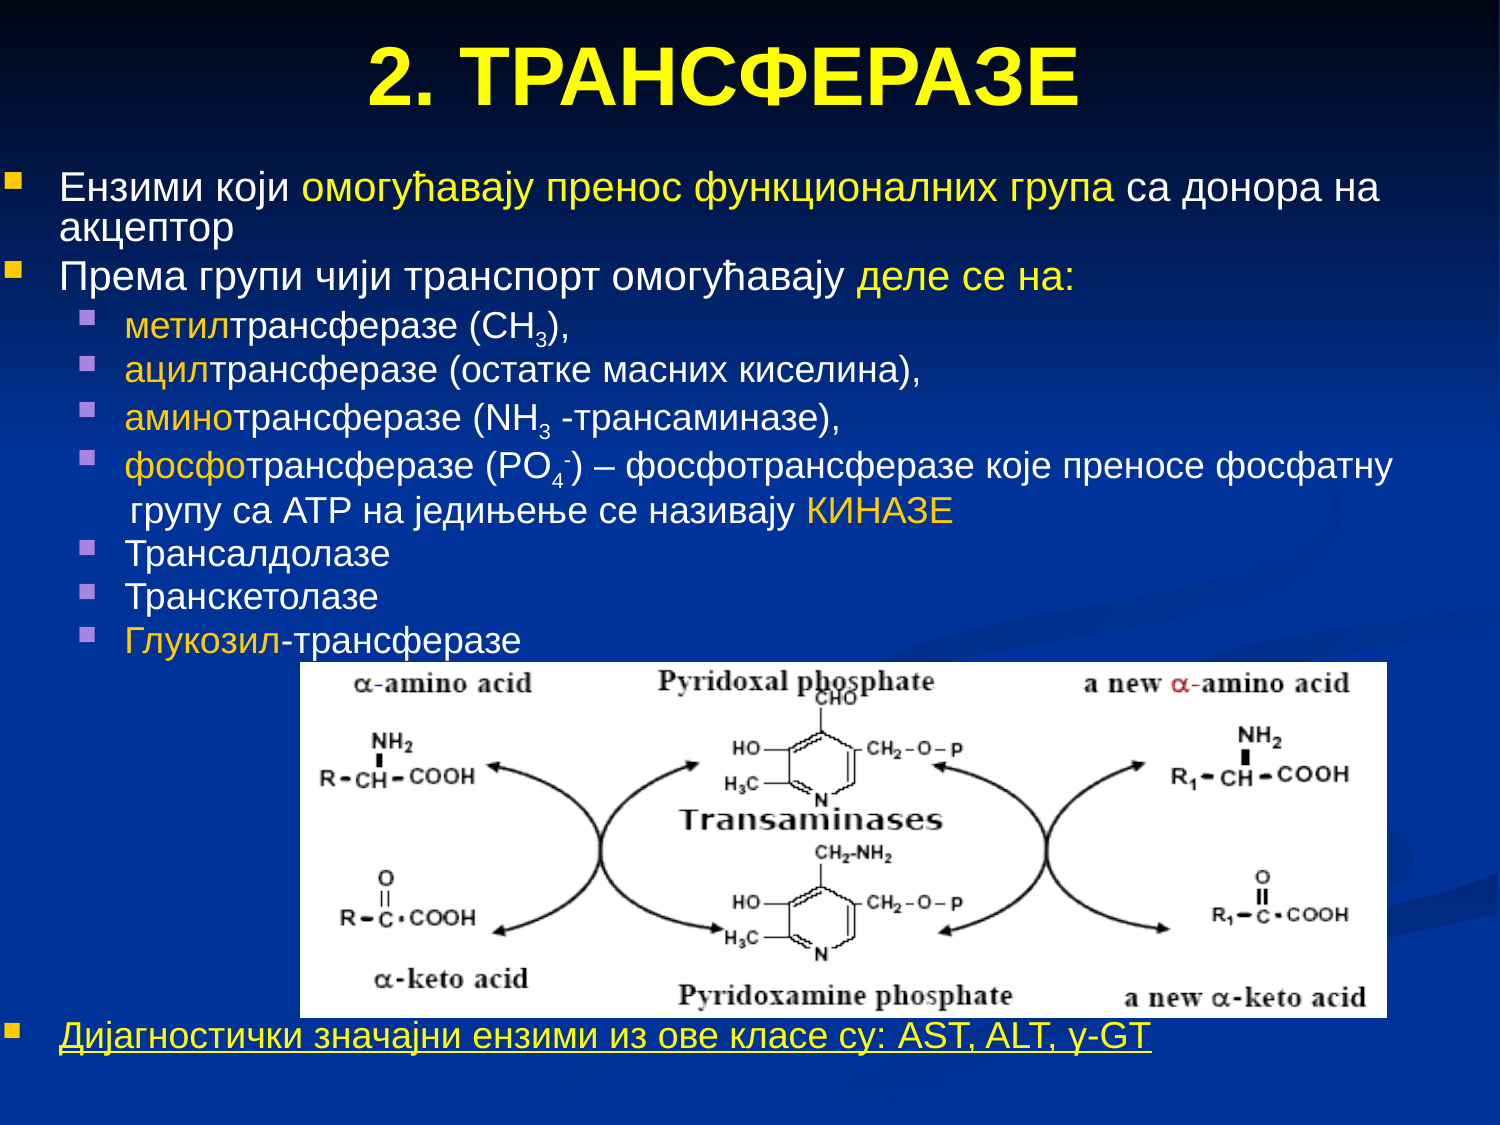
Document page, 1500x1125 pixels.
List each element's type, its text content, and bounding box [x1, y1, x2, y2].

title 2. ТРАНСФЕРАЗЕ [74, 0, 1426, 162]
picture [299, 662, 1388, 1019]
list Ензими који омогућавају пренос функционалних група са донора на акцептор Према групи чији транспорт омогућавају деле се на: метилтрансферазе (CH3), ацилтрансферазе (остатке масних киселина), аминотрансферазе (NH3 -трансаминазе), фосфотрансферазе (PO4-) – фосфотрансферазе које преносе фосфатну групу са ATP на једињење се називају КИНАЗЕ Трансалдолазе Транскетолазе Глукозил-трансферазе Дијагностички значајни ензими из ове класе су: AST, ALT, γ-GT [0, 162, 1500, 906]
